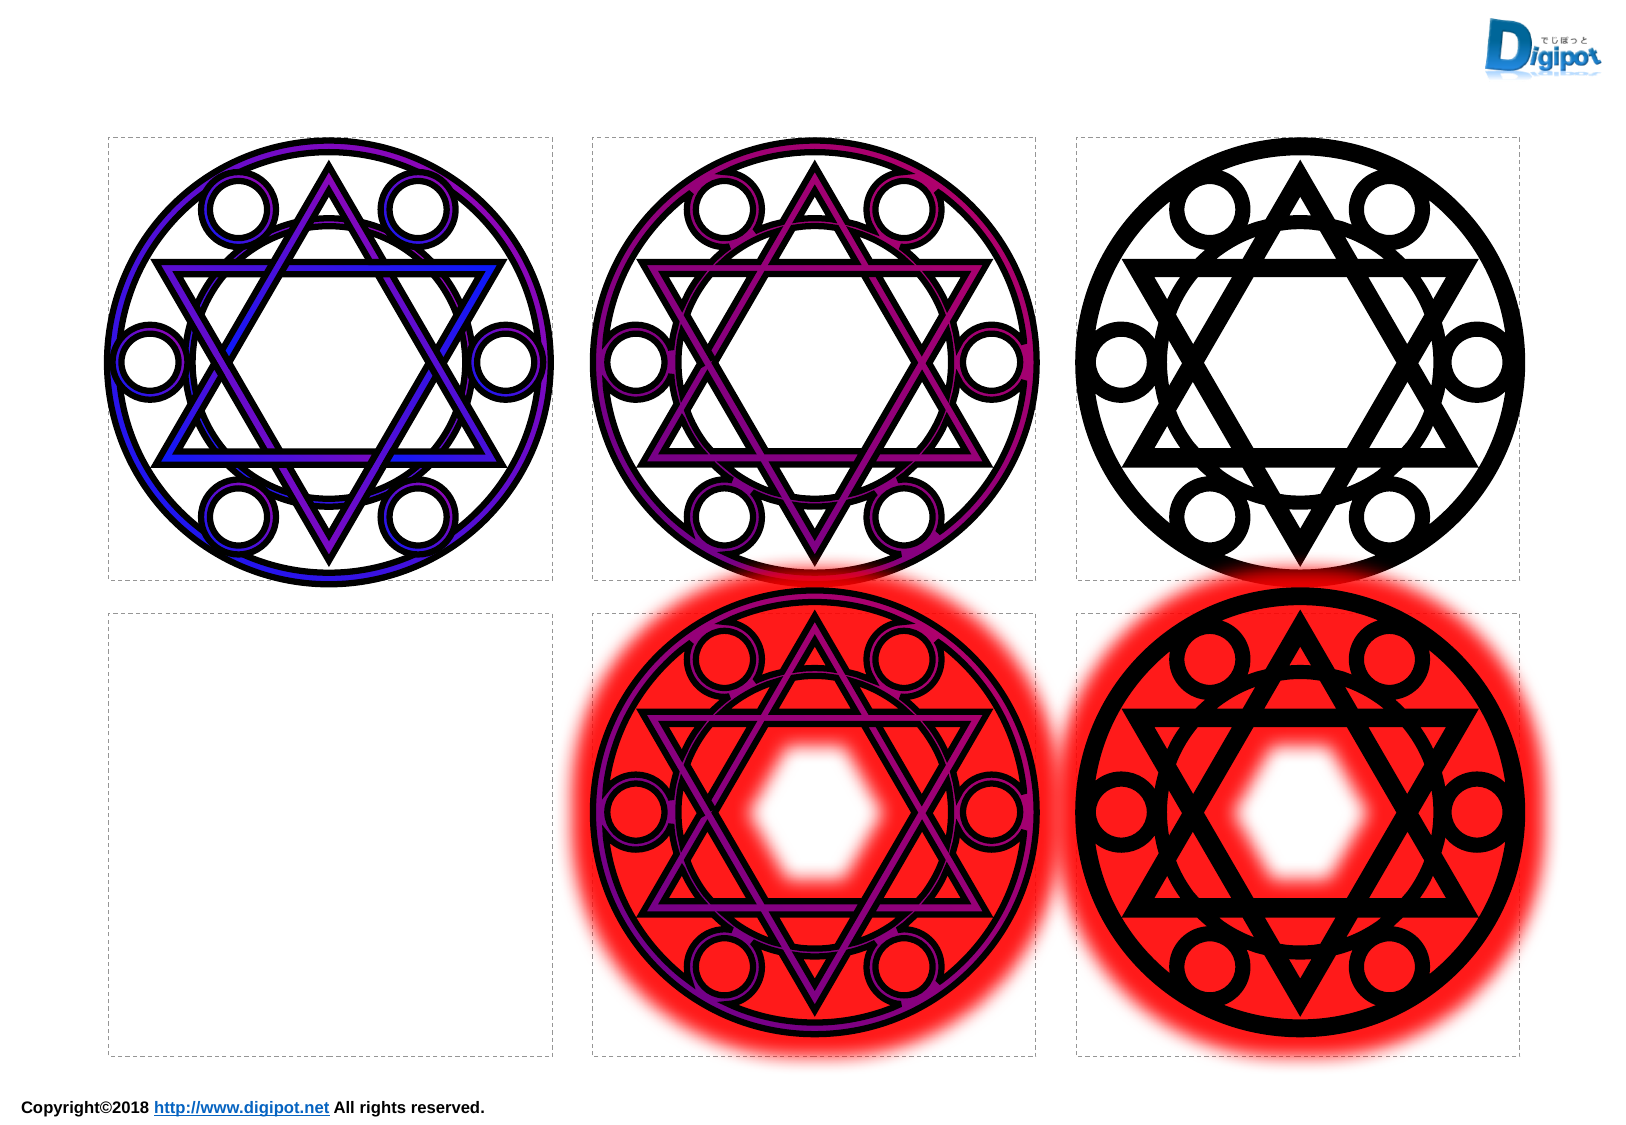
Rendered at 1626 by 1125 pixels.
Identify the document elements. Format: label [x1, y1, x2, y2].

text_box [1077, 589, 1524, 1036]
picture [1485, 18, 1602, 82]
text_box [1077, 139, 1524, 571]
text_box [106, 140, 551, 585]
text_box [106, 590, 551, 1035]
text_box [591, 139, 1038, 571]
text_box [591, 589, 1038, 1036]
